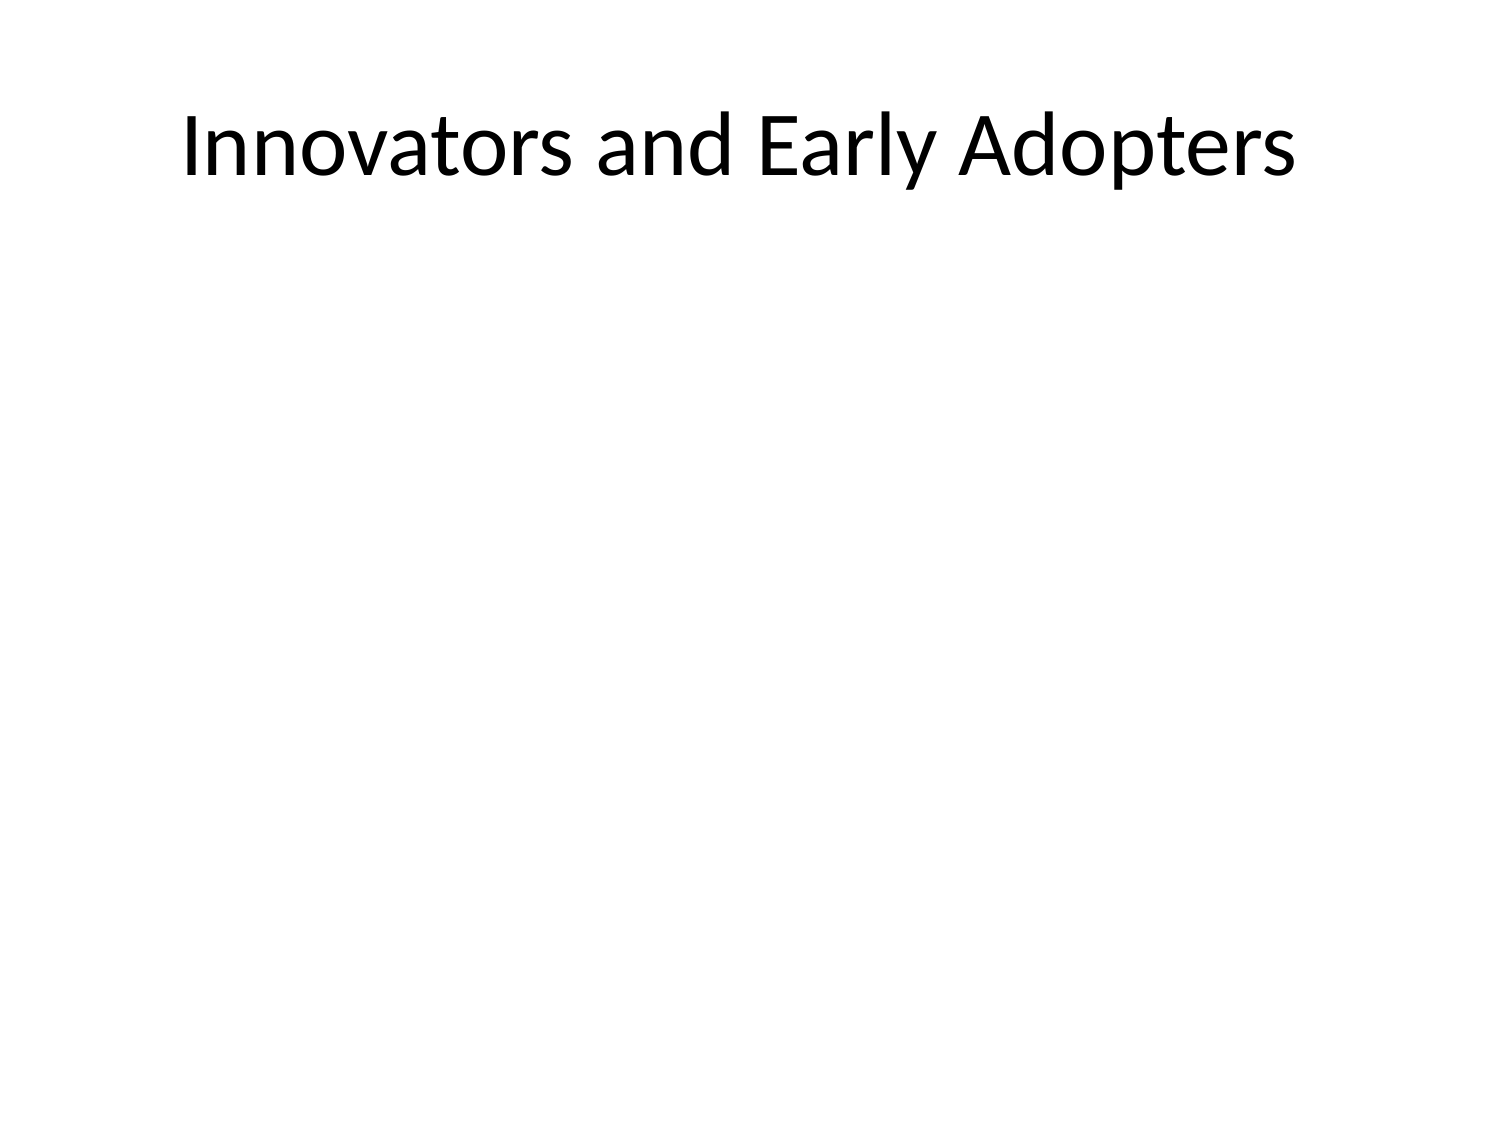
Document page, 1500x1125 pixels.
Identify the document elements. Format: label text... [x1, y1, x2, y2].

title Innovators and Early Adopters [75, 45, 1425, 233]
